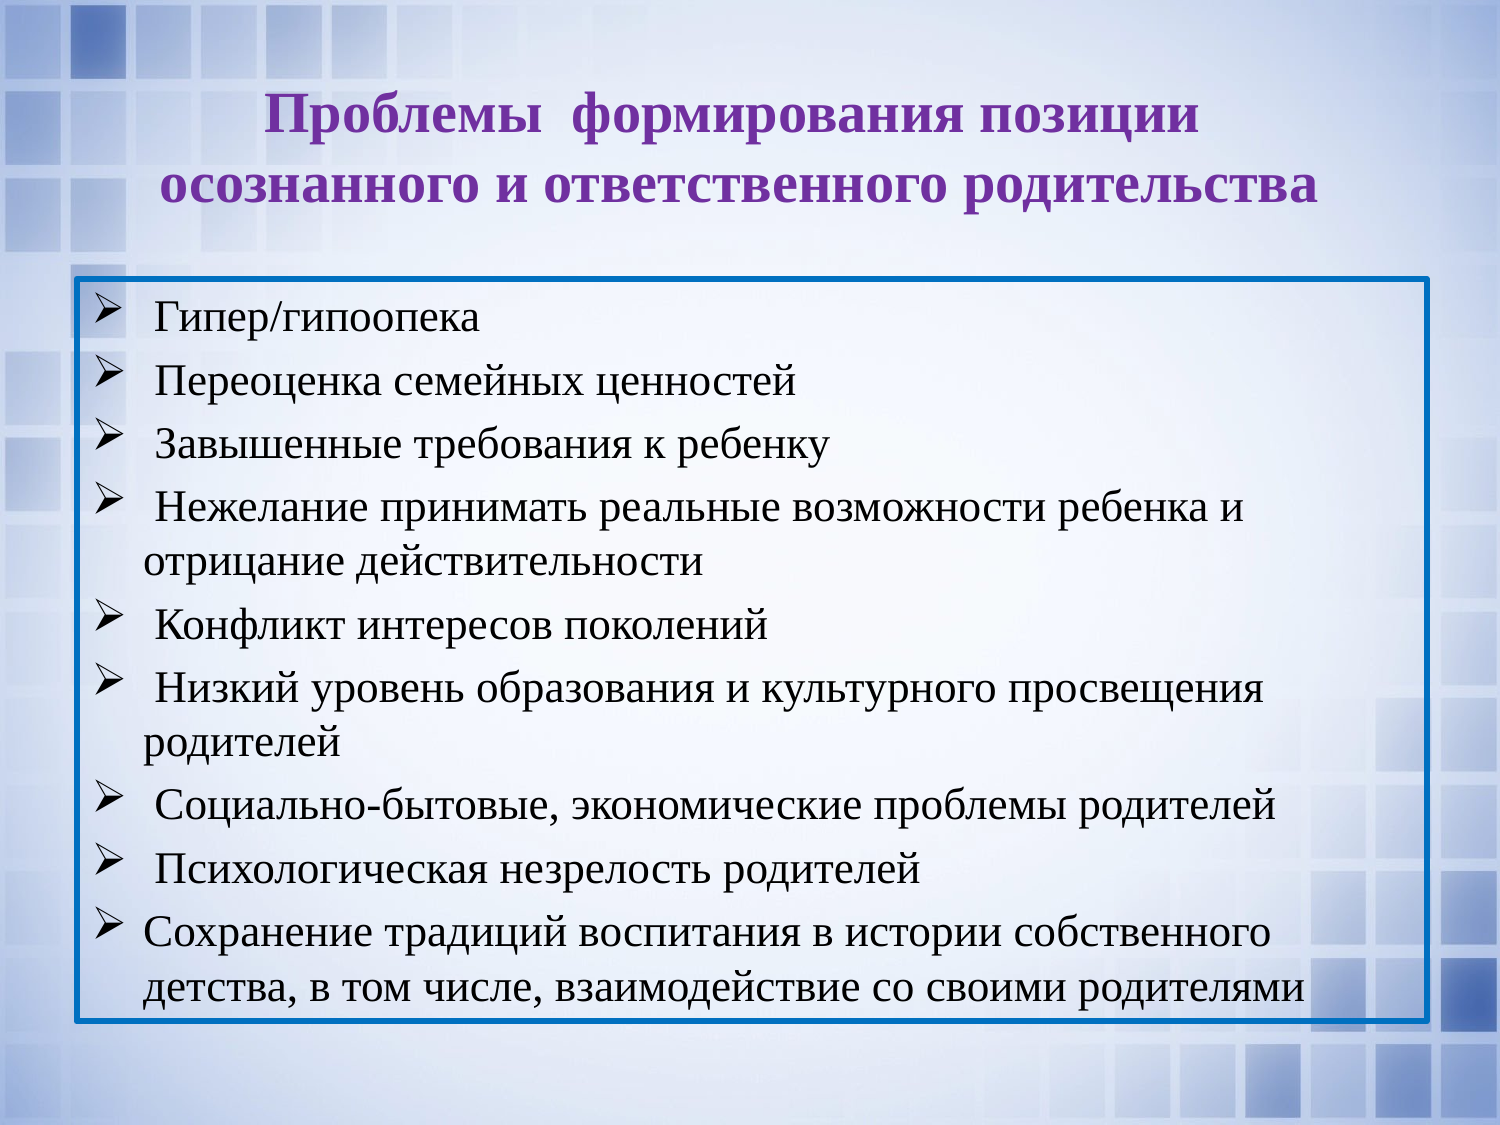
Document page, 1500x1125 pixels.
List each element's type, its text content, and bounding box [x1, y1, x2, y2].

text_box Проблемы формирования позиции осознанного и ответственного родительства [64, 66, 1400, 221]
list Гипер/гипоопека Переоценка семейных ценностей Завышенные требования к ребенку Нежелание принимать реальные возможности ребенка и отрицание действительности Конфликт интересов поколений Низкий уровень образования и культурного просвещения родителей Социально-бытовые, экономические проблемы родителей Психологическая незрелость родителей Сохранение традиций воспитания в истории собственного детства, в том числе, взаимодействие со своими родителями [76, 278, 1427, 1022]
picture [0, 0, 1500, 1125]
